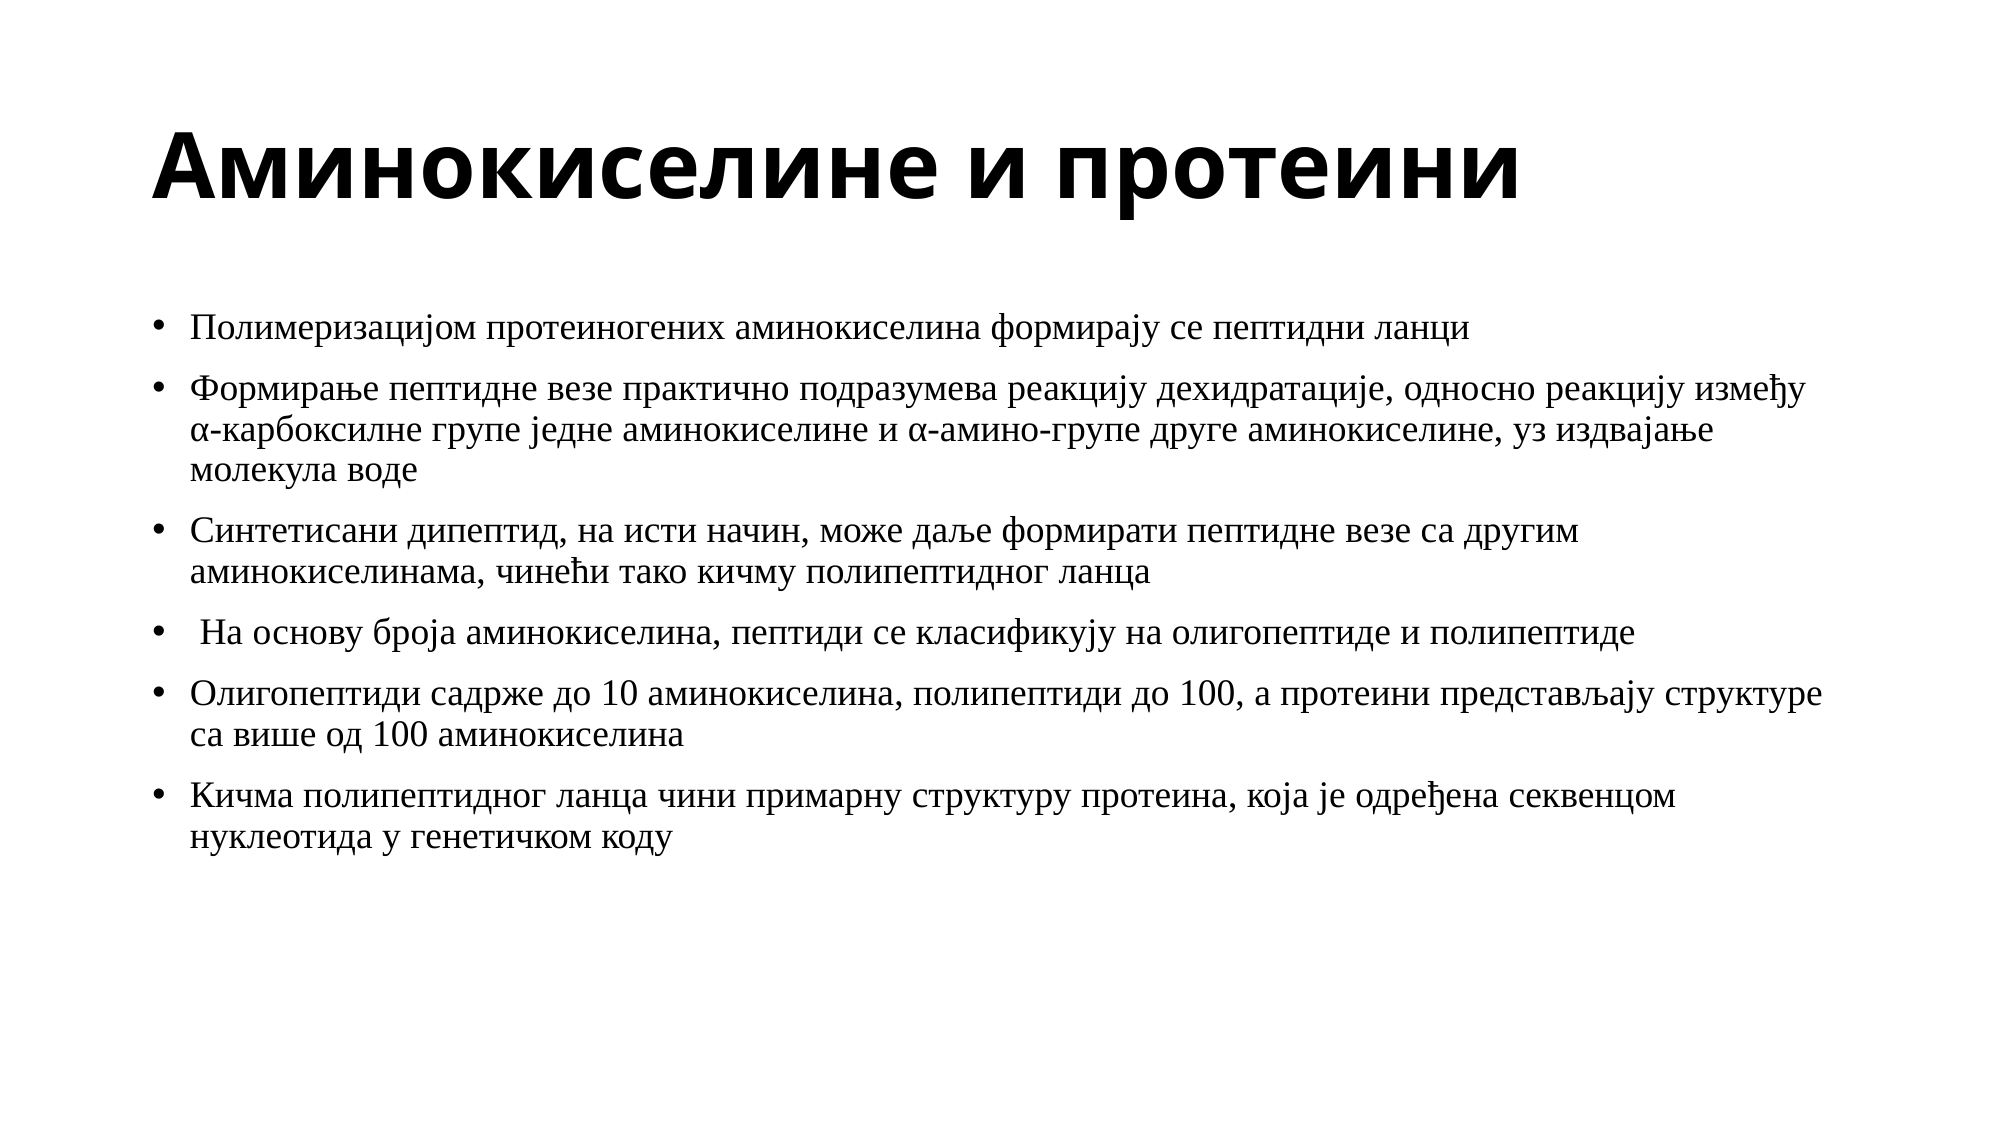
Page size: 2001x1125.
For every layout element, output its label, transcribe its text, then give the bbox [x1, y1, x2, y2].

list Полимеризацијом протеиногених аминокиселина формирају се пептидни ланци Формирање пептидне везе практично подразумева реакцију дехидратације, односно реакцију између α-карбоксилне групе једне аминокиселине и α-амино-групе друге аминокиселине, уз издвајање молекула воде Синтетисани дипептид, на исти начин, може даље формирати пептидне везе са другим аминокиселинама, чинећи тако кичму полипептидног ланца На основу броја аминокиселина, пептиди се класификују на олигопептиде и полипептиде Олигопептиди садрже до 10 аминокиселина, полипептиди до 100, а протеини представљају структуре са више од 100 аминокиселина Кичма полипептидног ланца чини примарну структуру протеина, која је одређена секвенцом нуклеотида у генетичком коду [137, 299, 1863, 1014]
title Аминокиселине и протеини [137, 59, 1863, 278]
